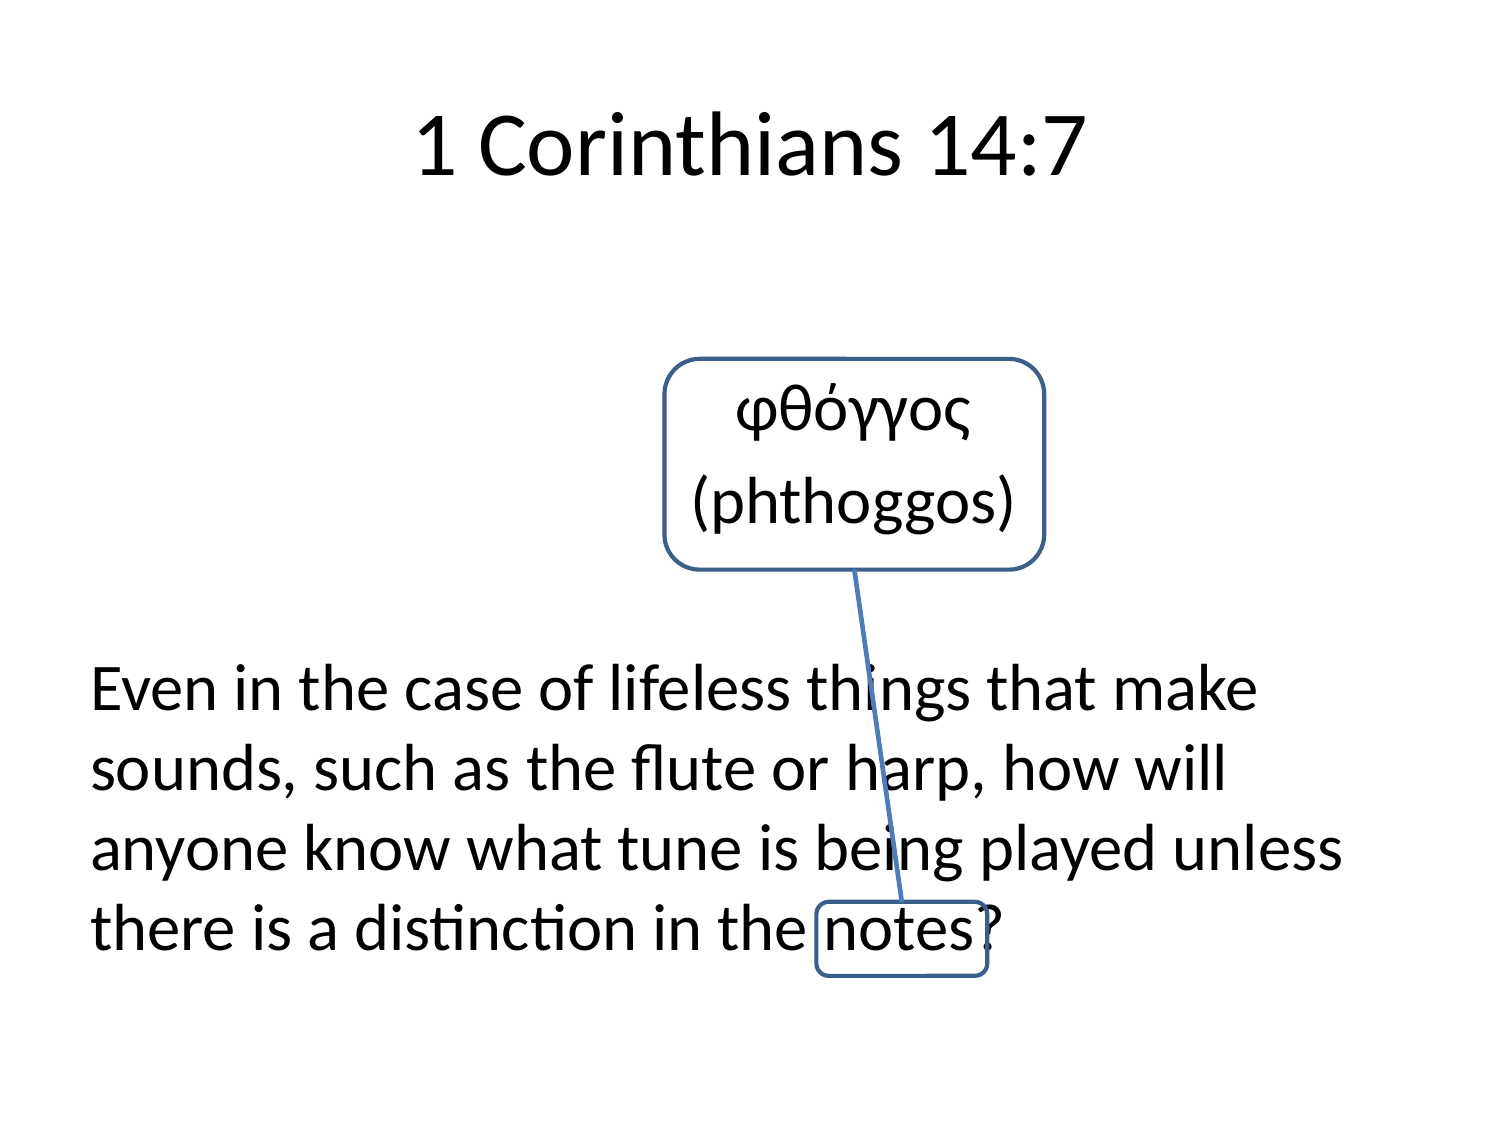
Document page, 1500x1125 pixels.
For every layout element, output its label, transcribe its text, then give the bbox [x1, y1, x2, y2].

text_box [854, 569, 903, 903]
title 1 Corinthians 14:7 [75, 45, 1425, 233]
text_box [662, 356, 1047, 572]
list φθόγγος (phthoggos) Even in the case of lifeless things that make sounds, such as the flute or harp, how will anyone know what tune is being played unless there is a distinction in the notes? [75, 262, 1425, 1005]
text_box [814, 899, 990, 978]
